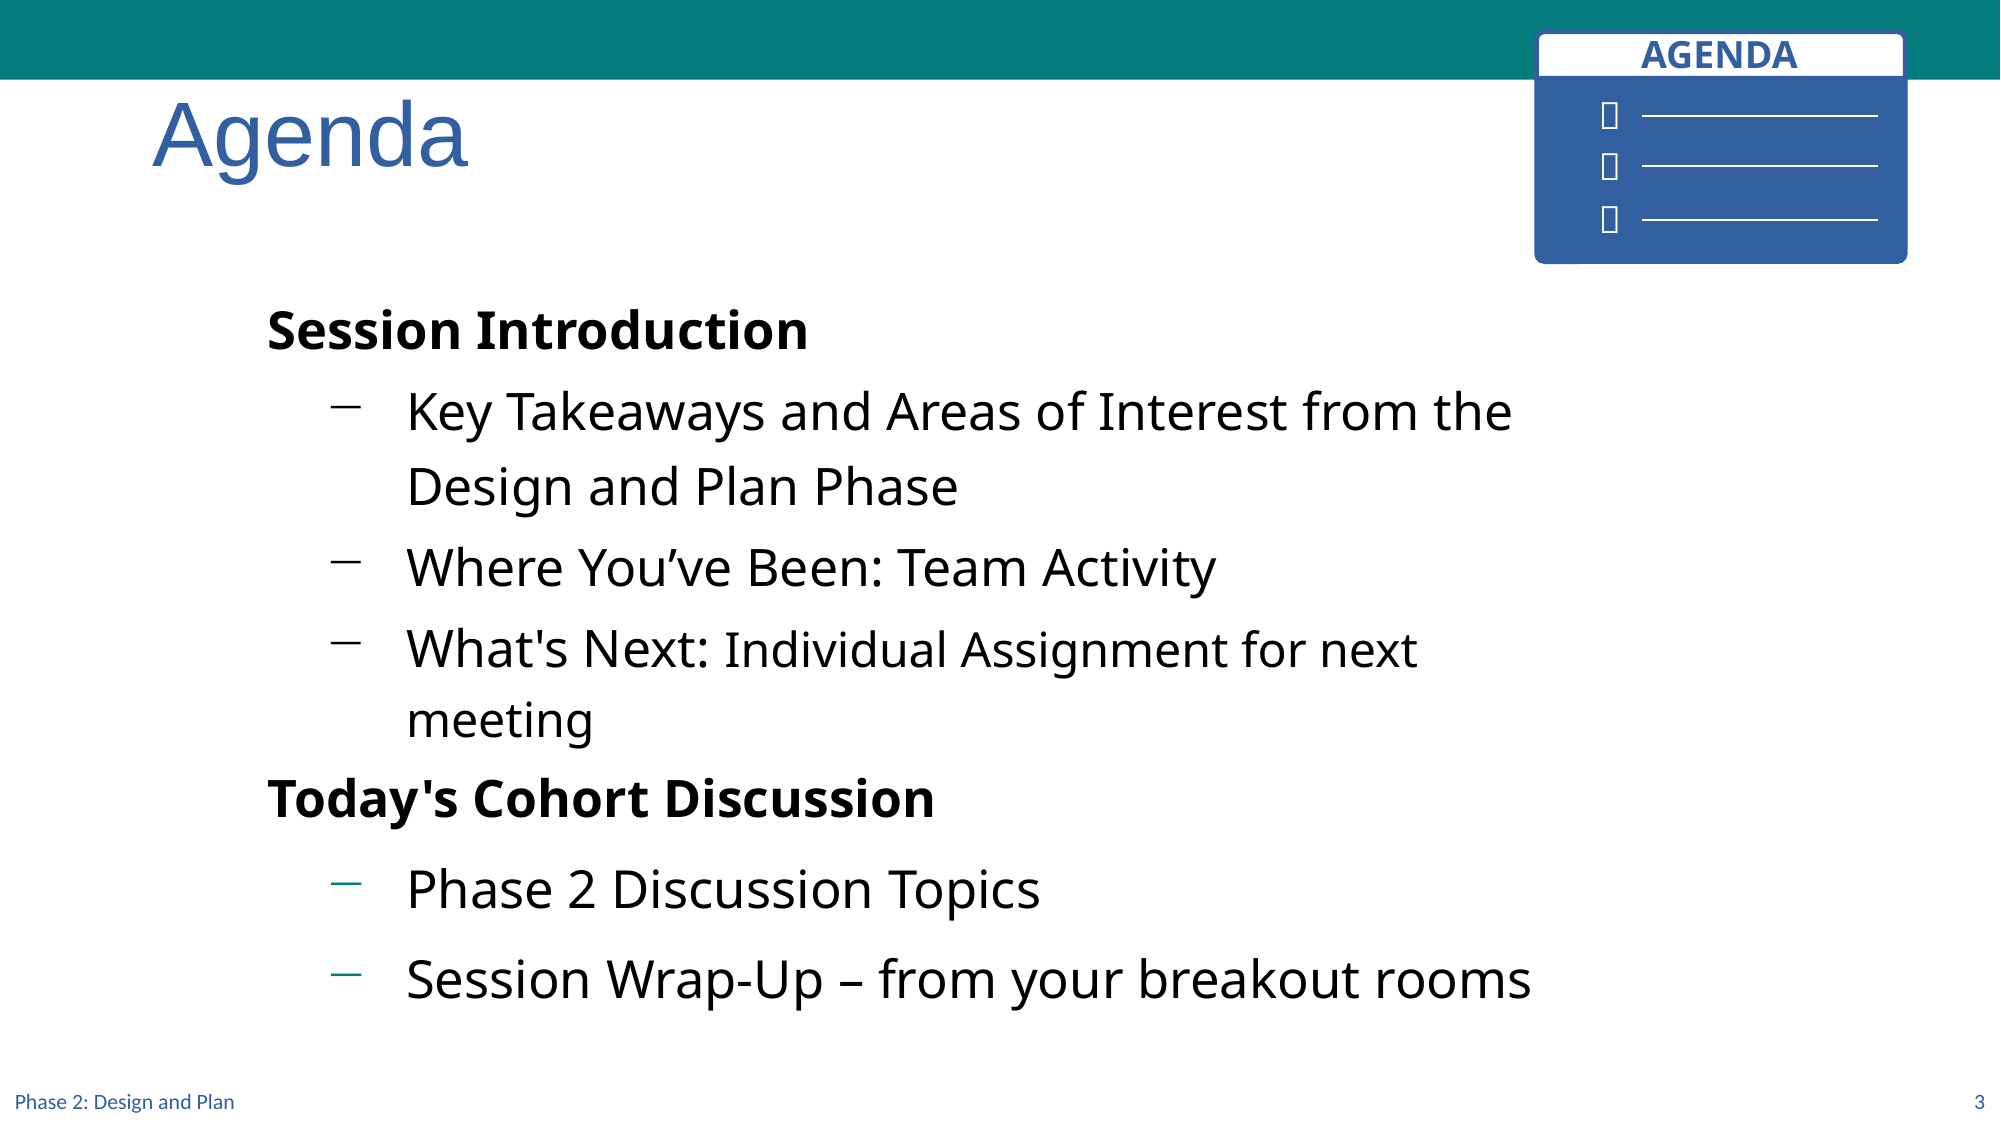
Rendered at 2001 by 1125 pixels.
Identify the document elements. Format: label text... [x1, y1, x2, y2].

title Agenda [137, 79, 1349, 214]
list Session Introduction Key Takeaways and Areas of Interest from the Design and Plan Phase Where You’ve Been: Team Activity What's Next: Individual Assignment for next meeting Today's Cohort Discussion Phase 2 Discussion Topics Session Wrap-Up – from your breakout rooms [252, 277, 1550, 1063]
text_box Phase 2: Design and Plan [0, 1074, 675, 1122]
text_box 3 [1549, 1074, 2000, 1122]
